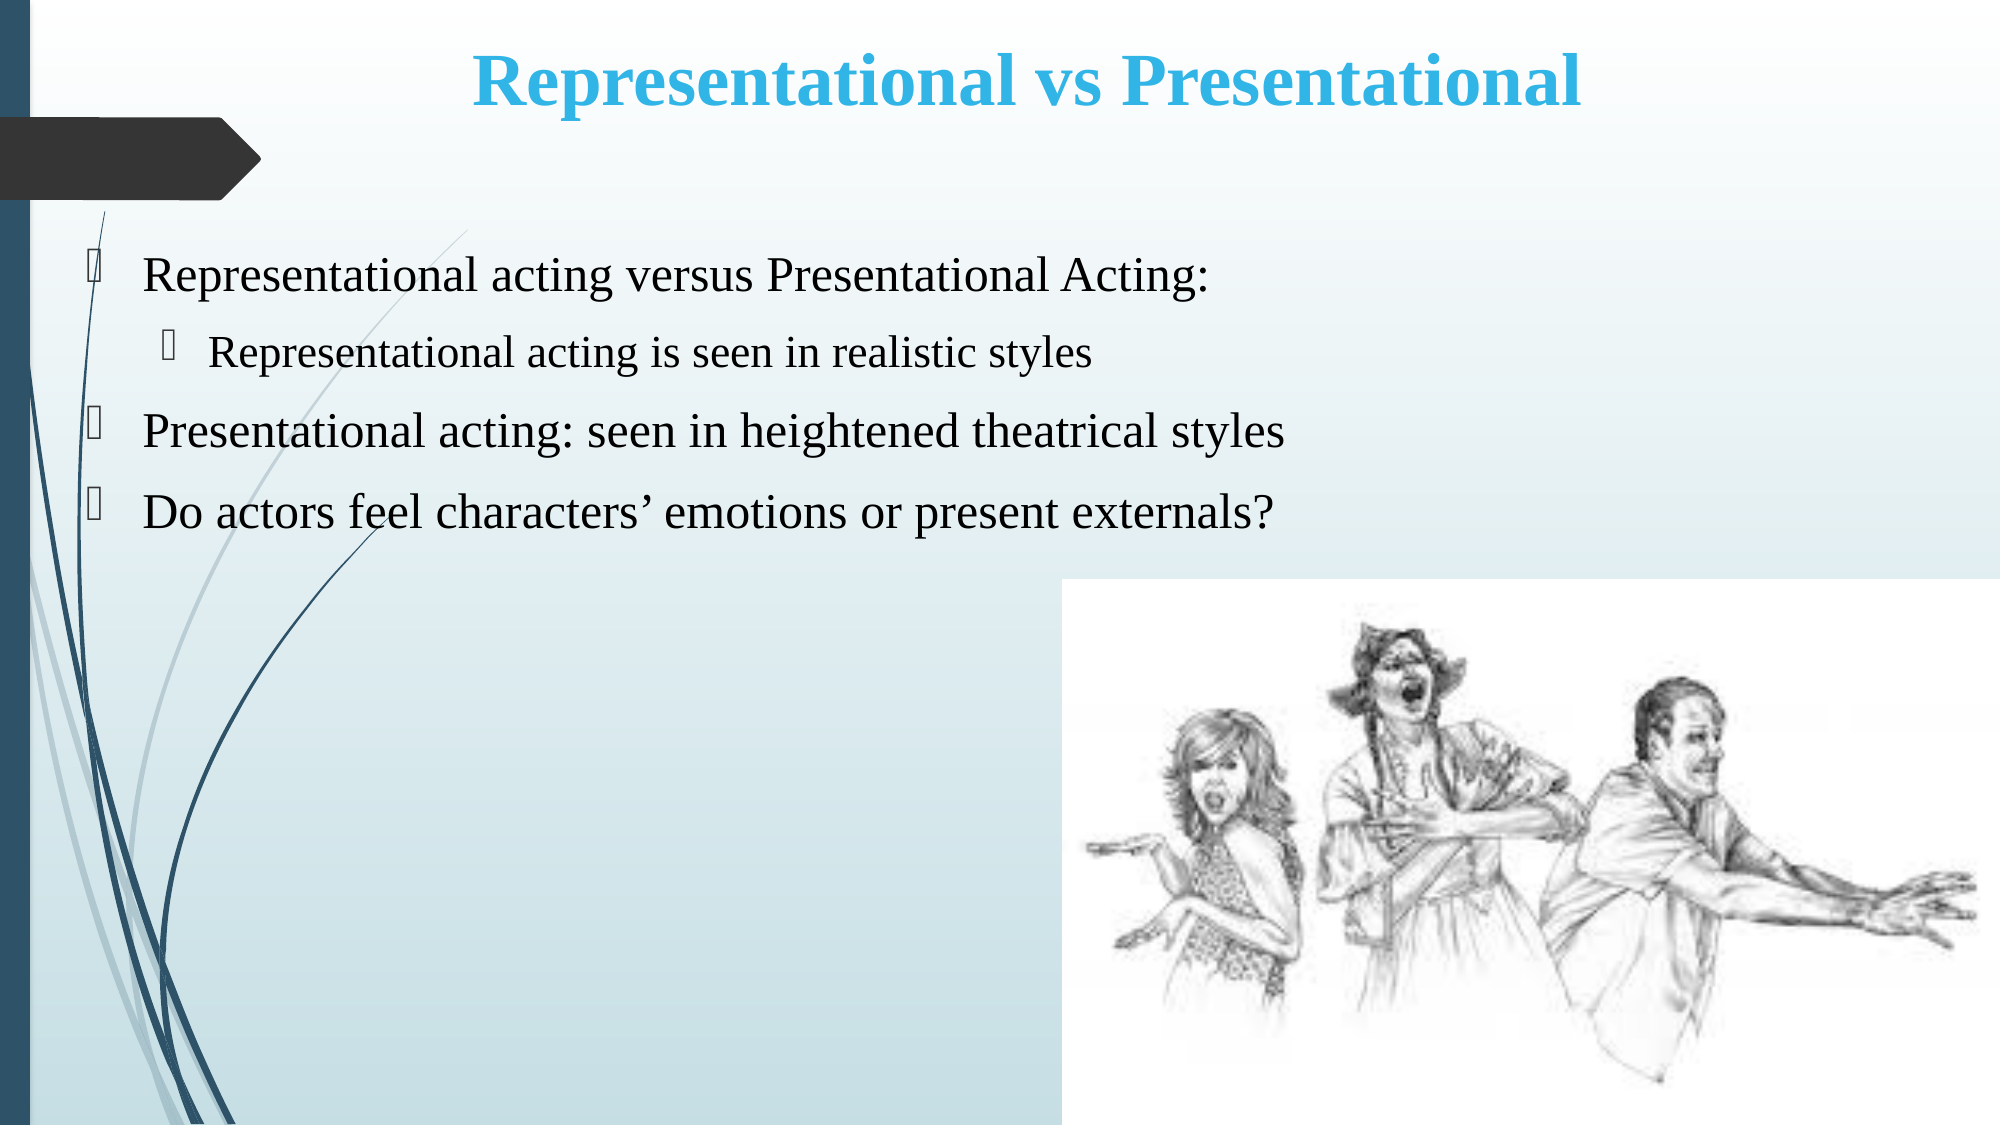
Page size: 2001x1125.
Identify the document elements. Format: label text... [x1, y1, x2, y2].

picture [1061, 579, 2000, 1125]
list Representational acting versus Presentational Acting: Representational acting is seen in realistic styles Presentational acting: seen in heightened theatrical styles Do actors feel characters’ emotions or present externals? [70, 233, 1713, 891]
title Representational vs Presentational [457, 23, 1920, 234]
